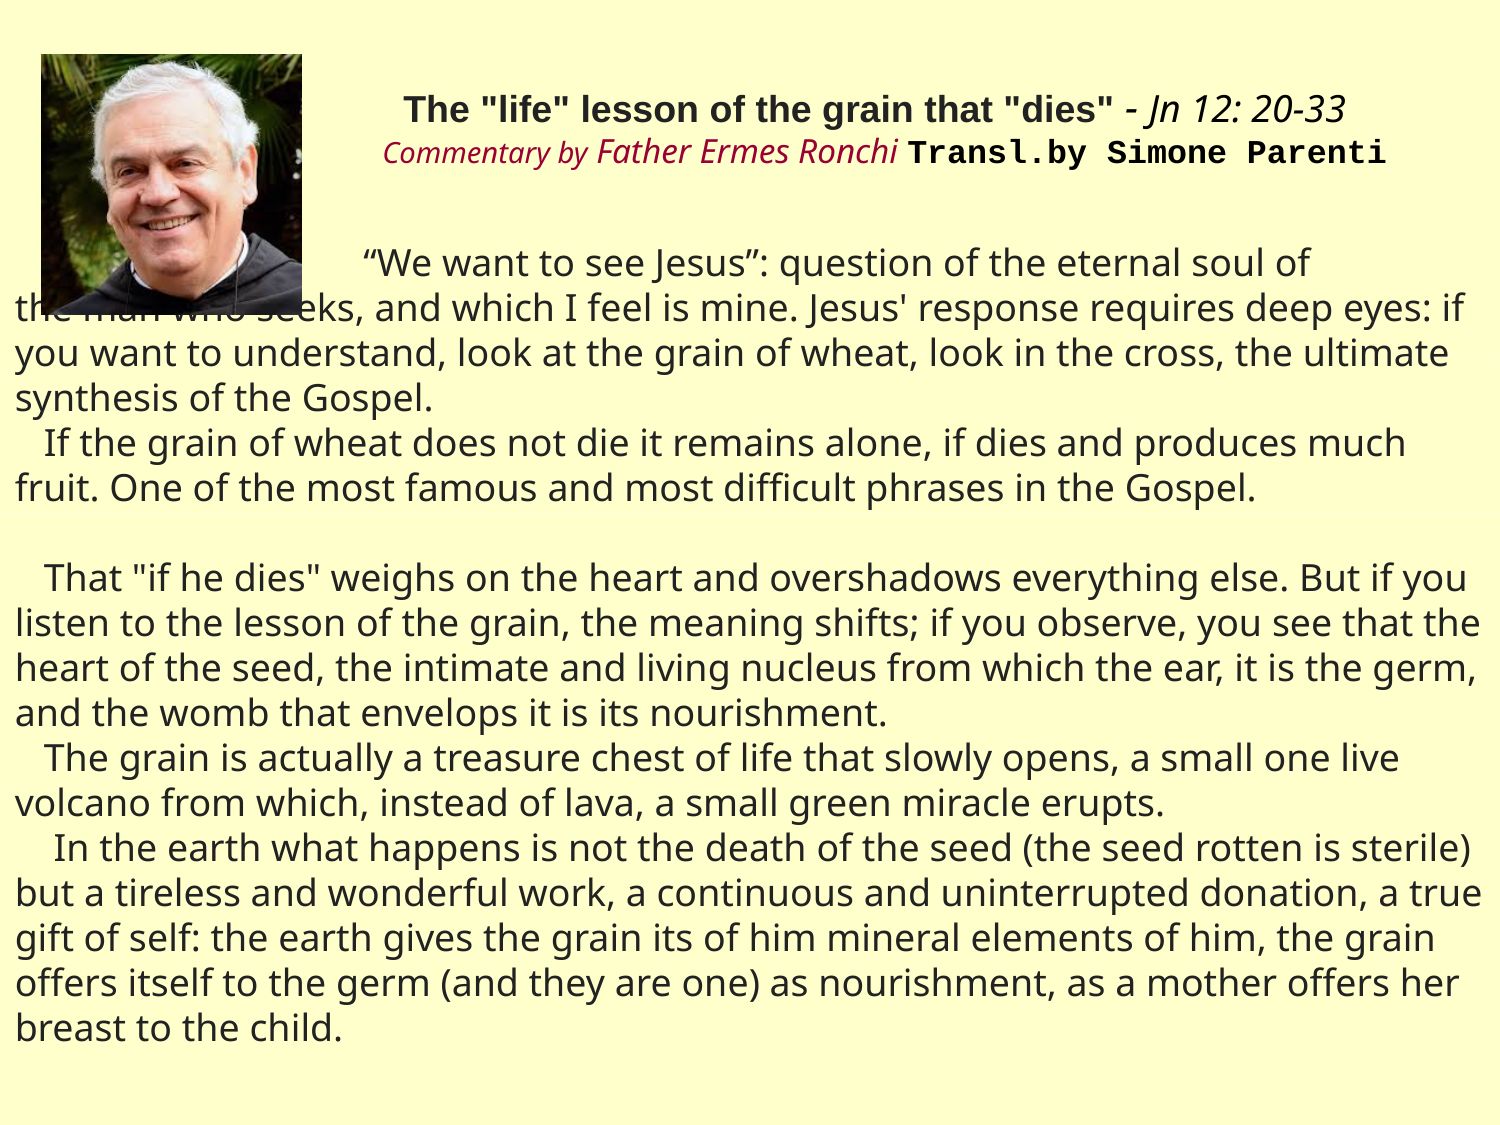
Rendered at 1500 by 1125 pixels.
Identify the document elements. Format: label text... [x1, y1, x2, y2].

picture [41, 54, 302, 315]
text_box “We want to see Jesus”: question of the eternal soul of the man who seeks, and which I feel is mine. Jesus' response requires deep eyes: if you want to understand, look at the grain of wheat, look in the cross, the ultimate synthesis of the Gospel. If the grain of wheat does not die it remains alone, if dies and produces much fruit. One of the most famous and most difficult phrases in the Gospel. That "if he dies" weighs on the heart and overshadows everything else. But if you listen to the lesson of the grain, the meaning shifts; if you observe, you see that the heart of the seed, the intimate and living nucleus from which the ear, it is the germ, and the womb that envelops it is its nourishment. The grain is actually a treasure chest of life that slowly opens, a small one live volcano from which, instead of lava, a small green miracle erupts. In the earth what happens is not the death of the seed (the seed rotten is sterile) but a tireless and wonderful work, a continuous and uninterrupted donation, a true gift of self: the earth gives the grain its of him mineral elements of him, the grain offers itself to the germ (and they are one) as nourishment, as a mother offers her breast to the child. [0, 231, 1500, 1057]
text_box The "life" lesson of the grain that "dies" - Jn 12: 20-33 Commentary by Father Ermes Ronchi Transl.by Simone Parenti [367, 72, 1496, 178]
